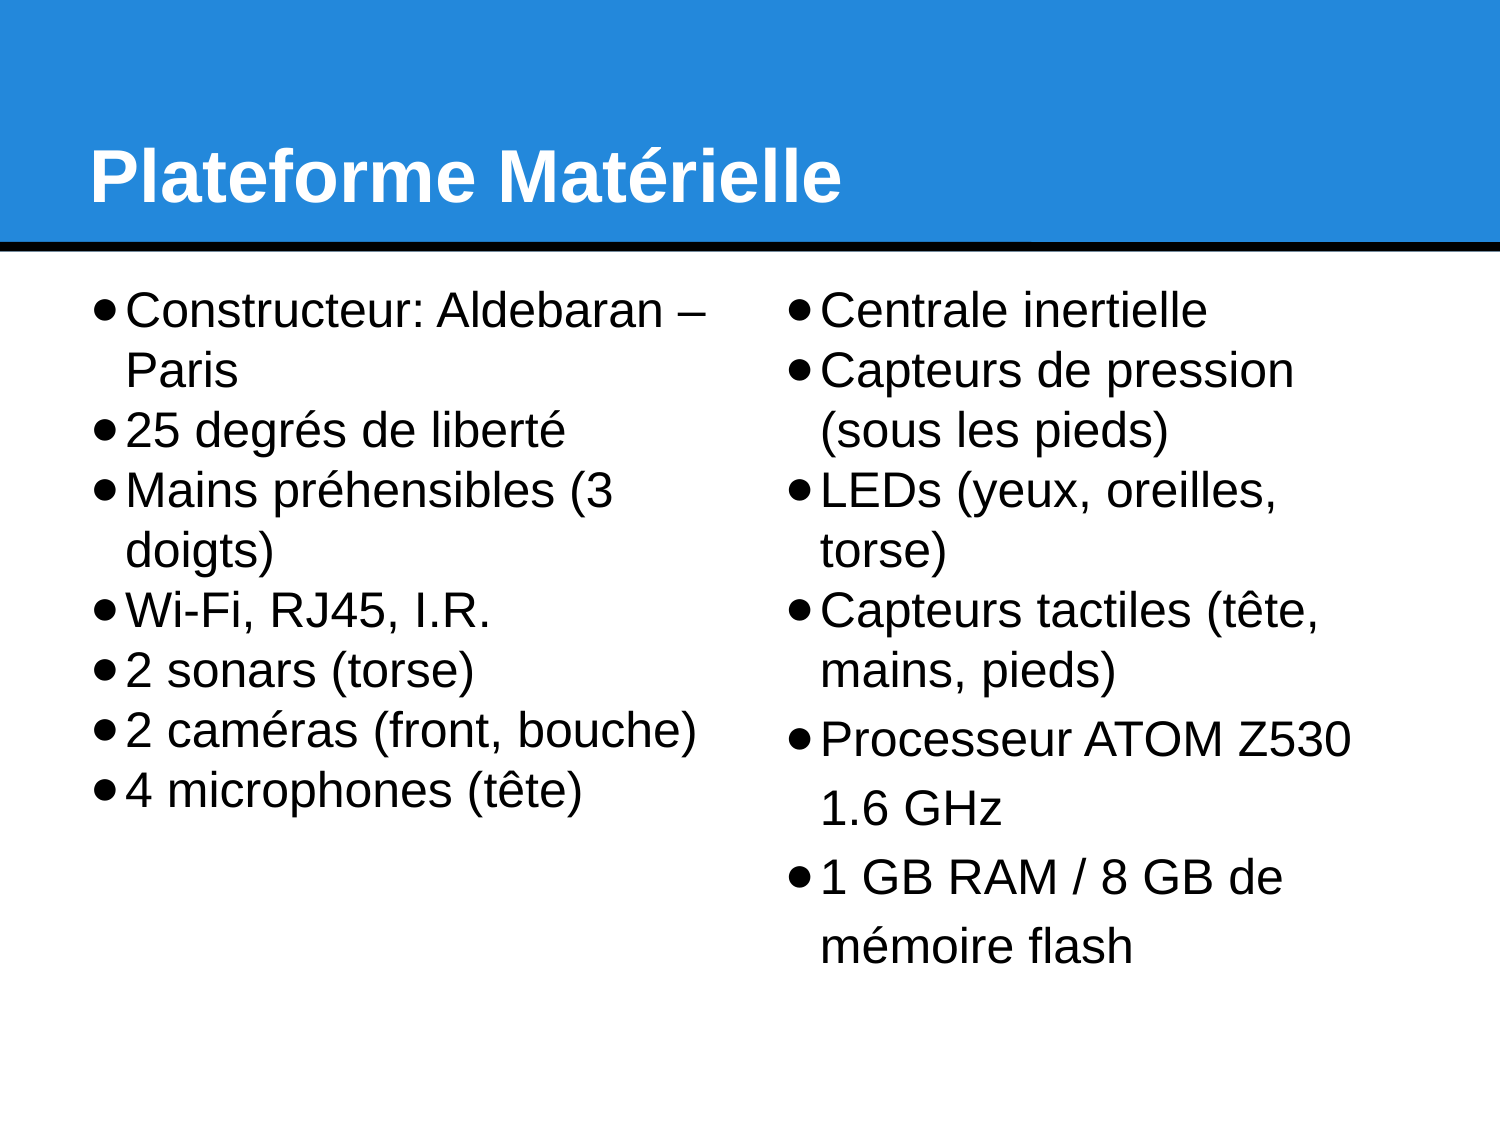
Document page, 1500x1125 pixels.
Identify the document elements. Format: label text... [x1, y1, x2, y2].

text_box Centrale inertielle Capteurs de pression (sous les pieds) LEDs (yeux, oreilles, torse) Capteurs tactiles (tête, mains, pieds) Processeur ATOM Z530 1.6 GHz 1 GB RAM / 8 GB de mémoire flash [769, 262, 1425, 1078]
text_box Plateforme Matérielle [75, 45, 1425, 233]
text_box Constructeur: Aldebaran – Paris 25 degrés de liberté Mains préhensibles (3 doigts) Wi-Fi, RJ45, I.R. 2 sonars (torse) 2 caméras (front, bouche) 4 microphones (tête) [75, 262, 731, 1078]
